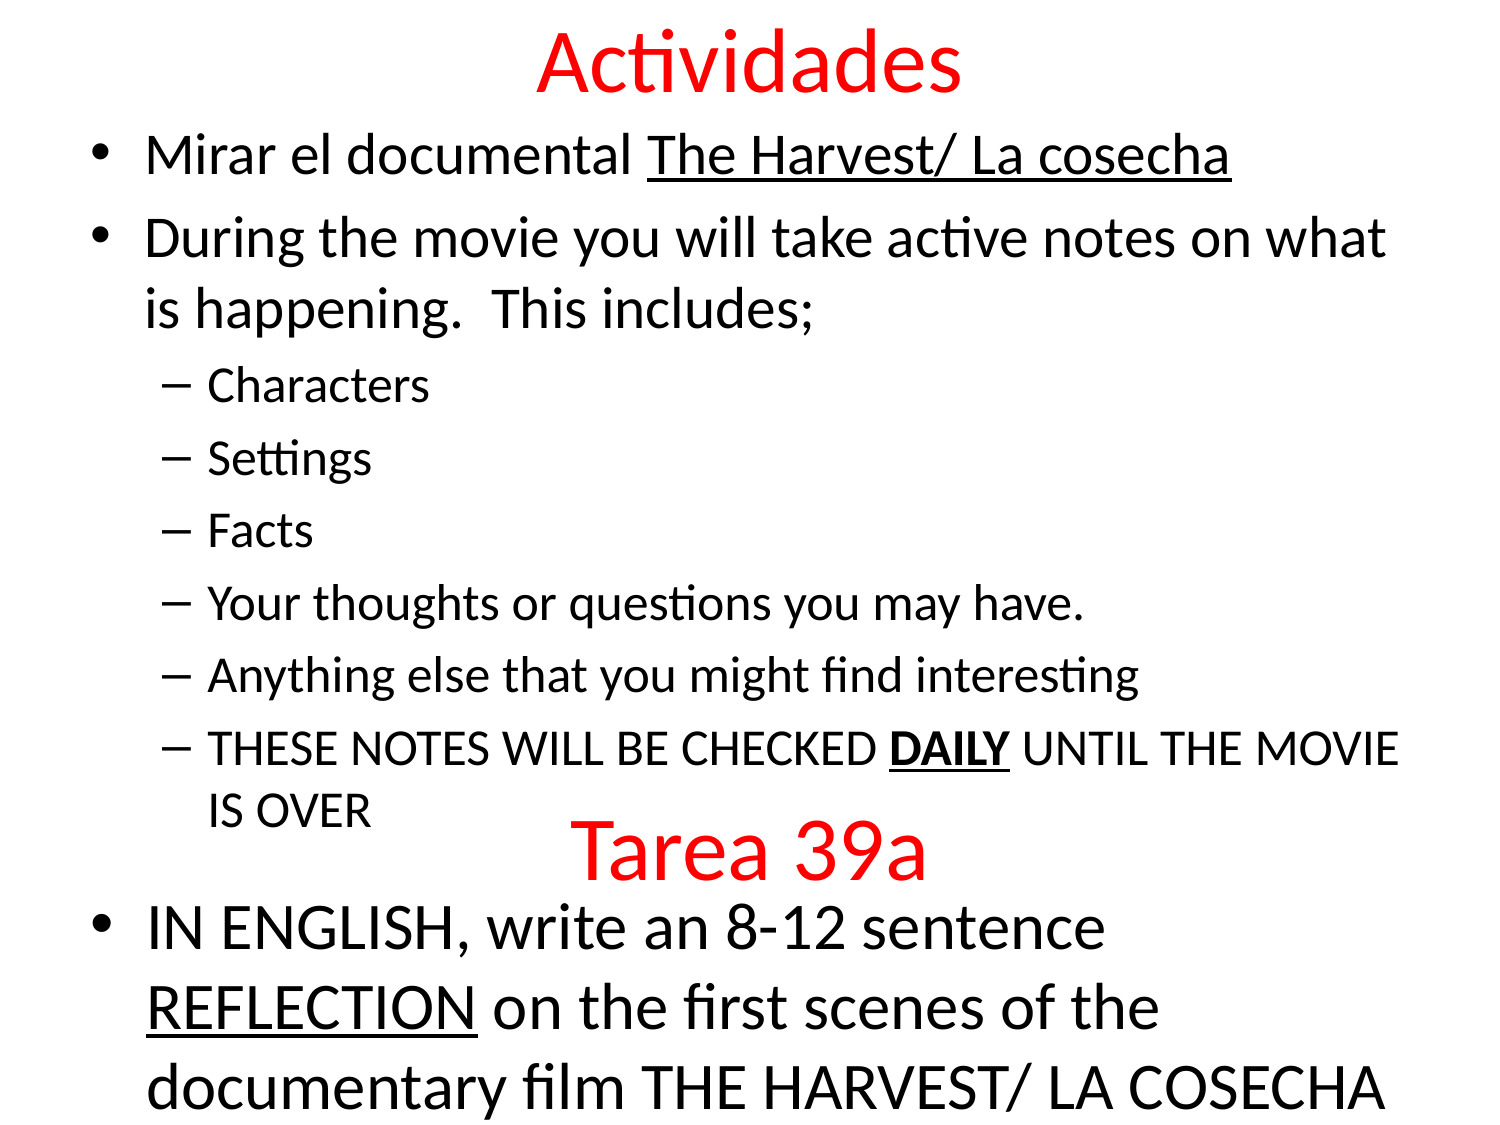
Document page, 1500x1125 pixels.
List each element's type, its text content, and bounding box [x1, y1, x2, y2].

text_box Tarea 39a [74, 750, 1425, 938]
text_box IN ENGLISH, write an 8-12 sentence REFLECTION on the first scenes of the documentary film THE HARVEST/ LA COSECHA [74, 938, 1425, 1125]
list Mirar el documental The Harvest/ La cosecha During the movie you will take active notes on what is happening. This includes; Characters Settings Facts Your thoughts or questions you may have. Anything else that you might find interesting THESE NOTES WILL BE CHECKED DAILY UNTIL THE MOVIE IS OVER [75, 107, 1425, 750]
title Actividades [75, 0, 1425, 107]
